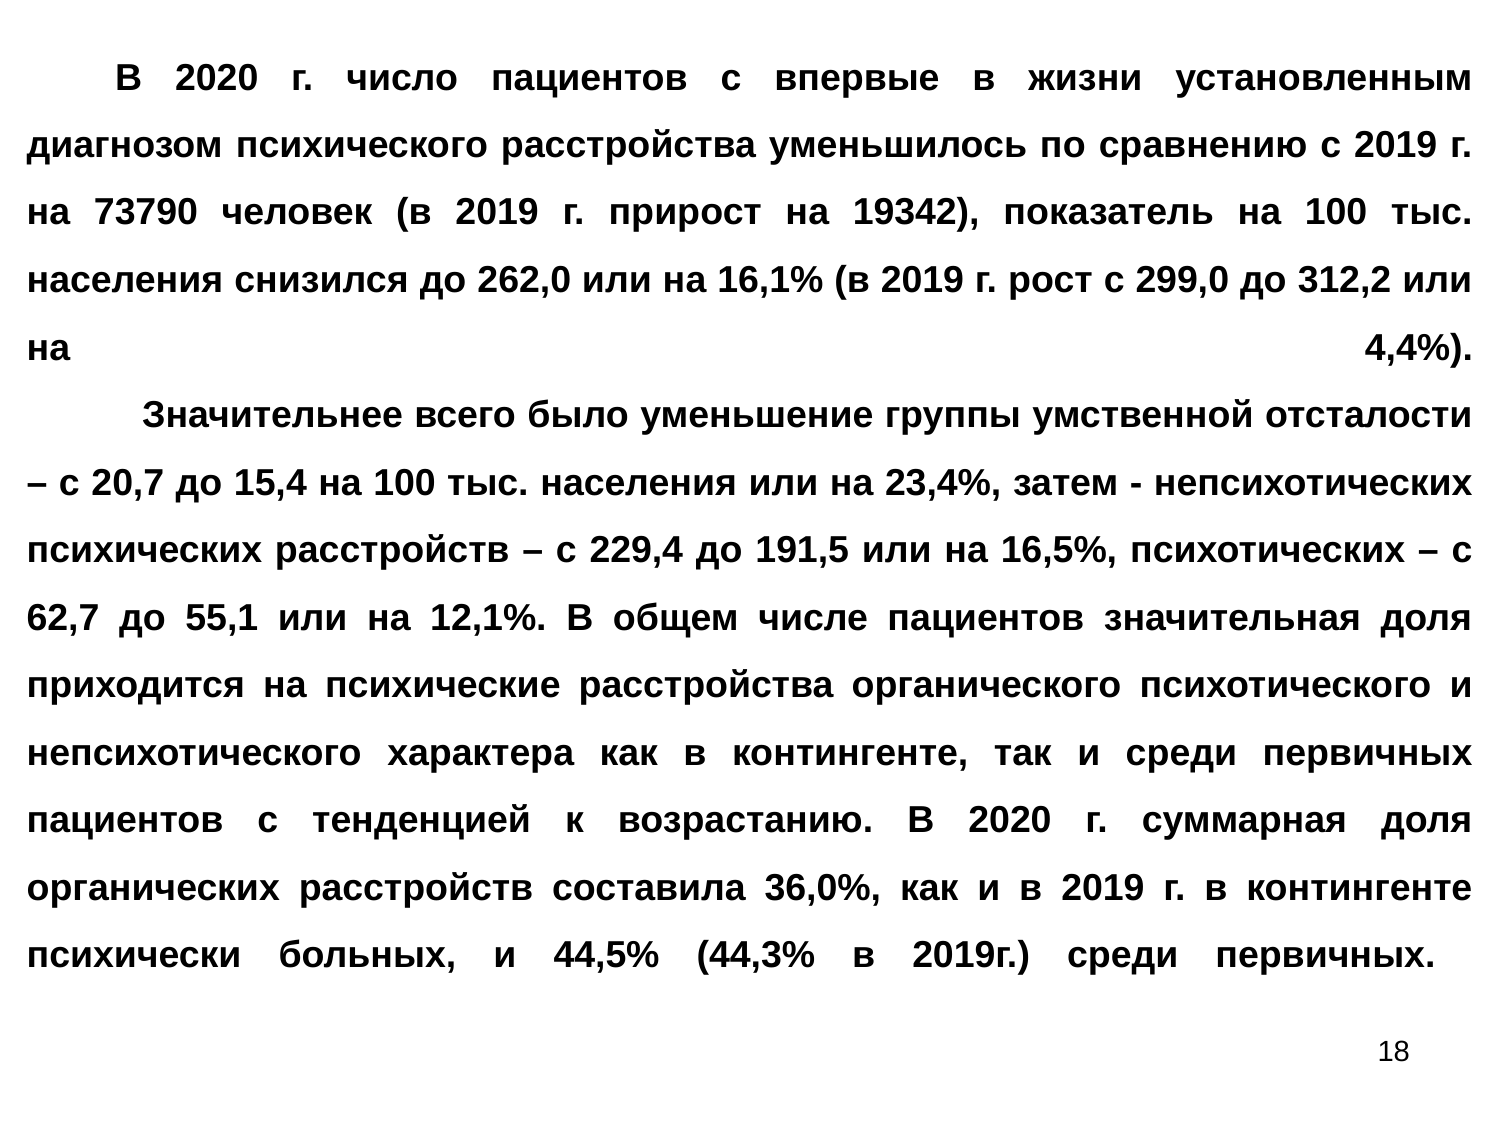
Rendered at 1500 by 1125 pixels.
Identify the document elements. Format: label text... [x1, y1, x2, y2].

slide_number 18 [1074, 1024, 1425, 1103]
title В 2020 г. число пациентов с впервые в жизни установленным диагнозом психического расстройства уменьшилось по сравнению с 2019 г. на 73790 человек (в 2019 г. прирост на 19342), показатель на 100 тыс. населения снизился до 262,0 или на 16,1% (в 2019 г. рост с 299,0 до 312,2 или на 4,4%). Значительнее всего было уменьшение группы умственной отсталости – с 20,7 до 15,4 на 100 тыс. населения или на 23,4%, затем - непсихотических психических расстройств – с 229,4 до 191,5 или на 16,5%, психотических – с 62,7 до 55,1 или на 12,1%. В общем числе пациентов значительная доля приходится на психические расстройства органического психотического и непсихотического характера как в контингенте, так и среди первичных пациентов с тенденцией к возрастанию. В 2020 г. суммарная доля органических расстройств составила 36,0%, как и в 2019 г. в контингенте психически больных, и 44,5% (44,3% в 2019г.) среди первичных. [11, 45, 1489, 1073]
